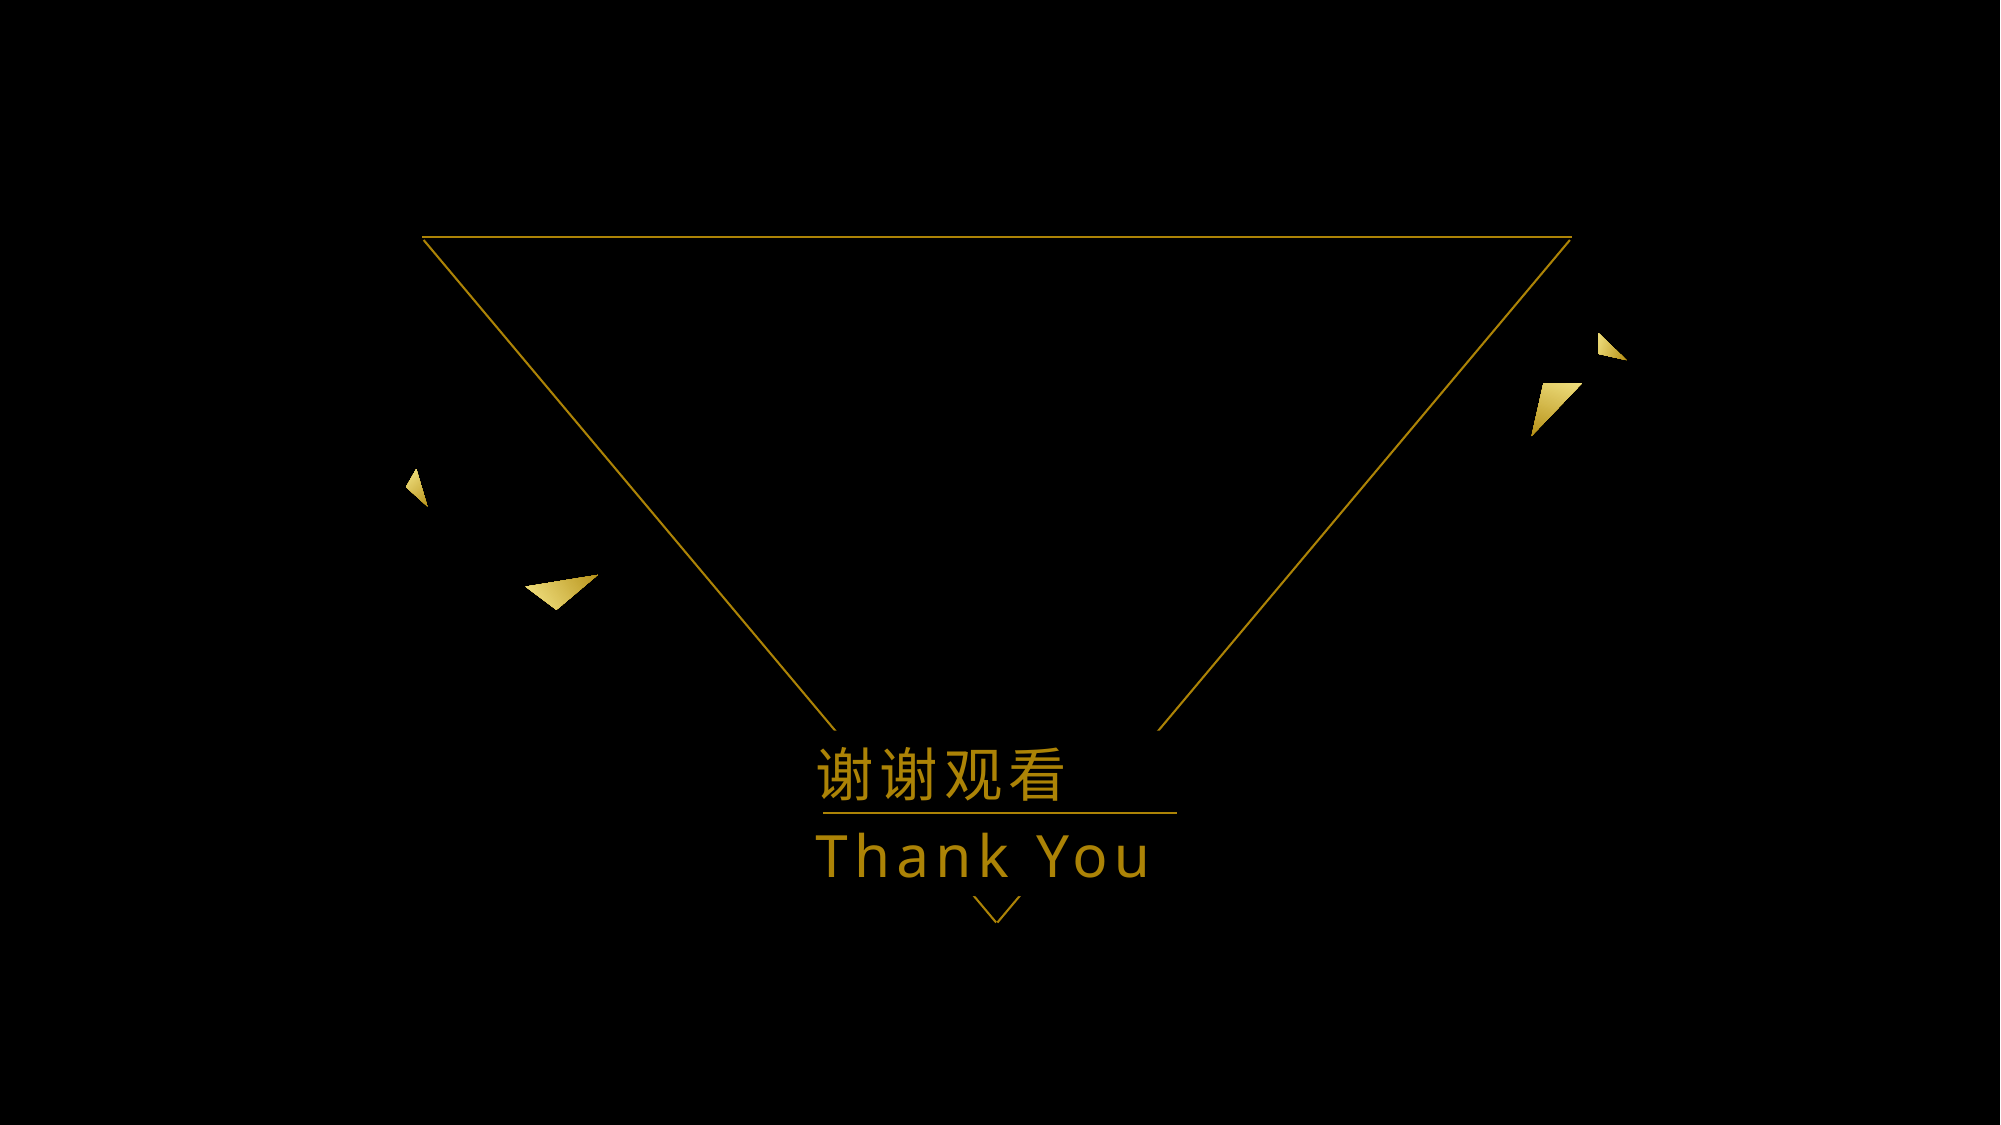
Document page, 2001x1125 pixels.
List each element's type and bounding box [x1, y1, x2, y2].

text_box [800, 730, 1200, 898]
text_box [1157, 239, 1571, 730]
text_box [1597, 330, 1631, 363]
text_box [422, 239, 837, 730]
text_box [1529, 382, 1585, 440]
text_box [997, 898, 1020, 924]
text_box [404, 466, 430, 510]
text_box [523, 573, 602, 612]
text_box [974, 898, 997, 924]
